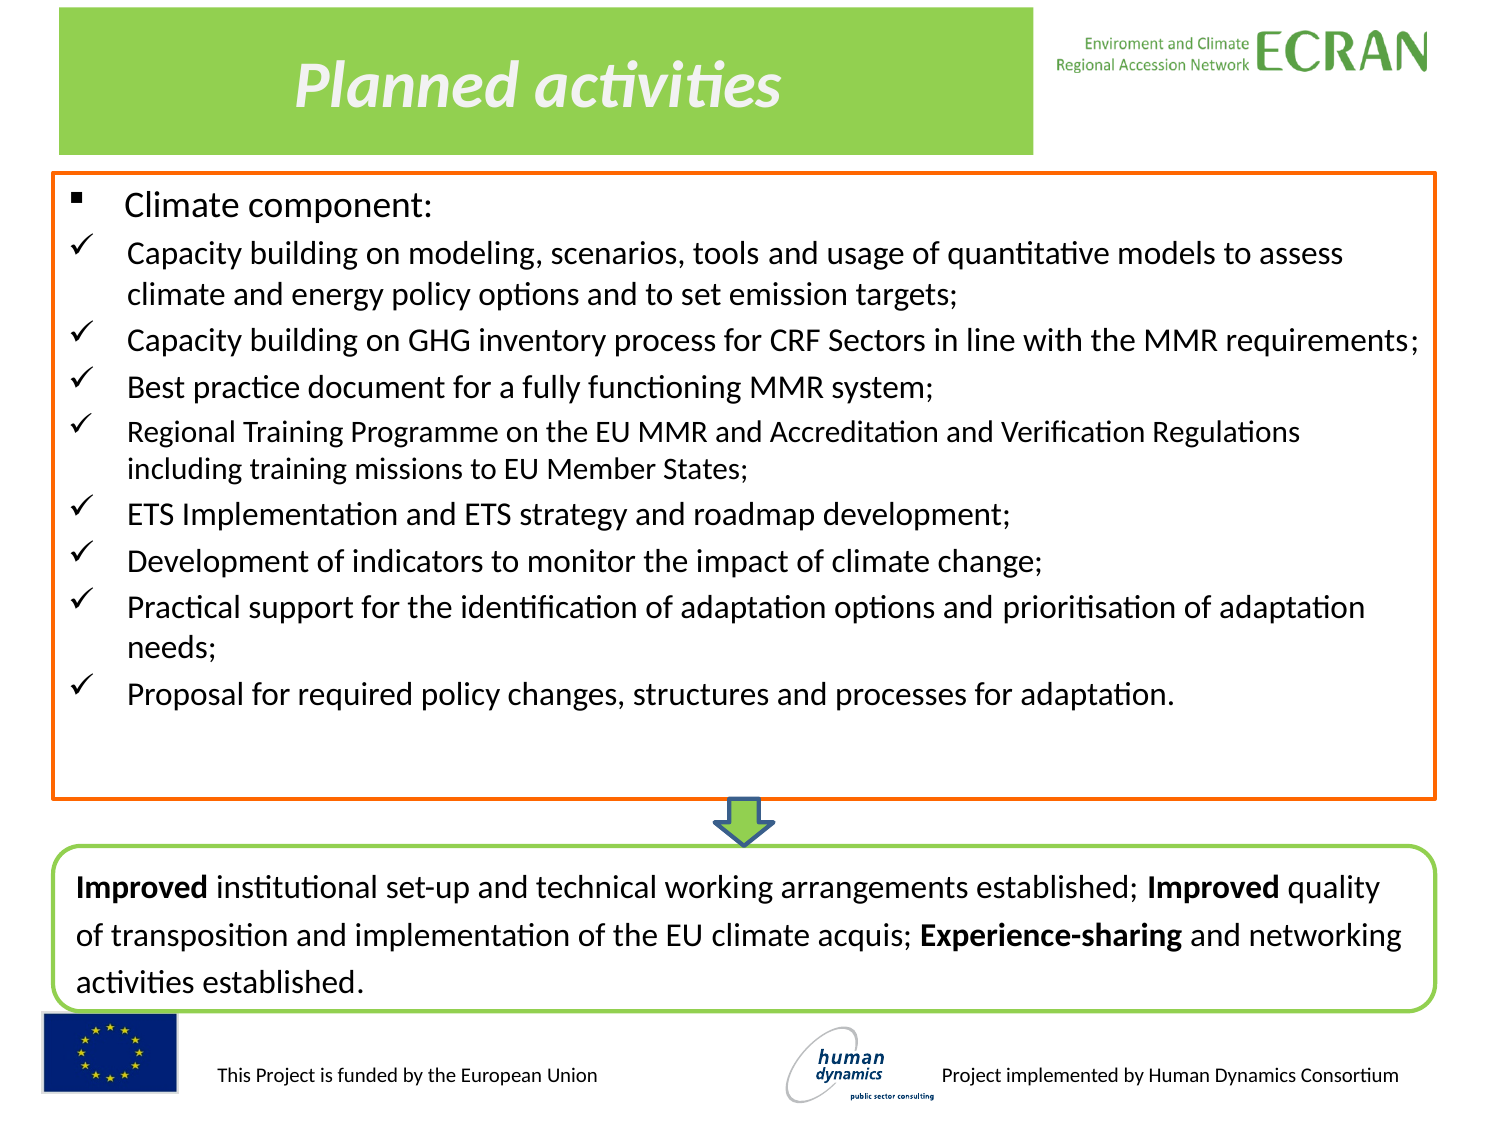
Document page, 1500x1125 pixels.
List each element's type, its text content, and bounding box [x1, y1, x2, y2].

list Climate component: Capacity building on modeling, scenarios, tools and usage of quantitative models to assess climate and energy policy options and to set emission targets; Capacity building on GHG inventory process for CRF Sectors in line with the MMR requirements; Best practice document for a fully functioning MMR system; Regional Training Programme on the EU MMR and Accreditation and Verification Regulations including training missions to EU Member States; ETS Implementation and ETS strategy and roadmap development; Development of indicators to monitor the impact of climate change; Practical support for the identification of adaptation options and prioritisation of adaptation needs; Proposal for required policy changes, structures and processes for adaptation. [53, 172, 1436, 799]
picture [41, 1011, 179, 1094]
title Planned activities [59, 7, 1034, 155]
text_box [712, 796, 776, 848]
picture [1057, 30, 1427, 73]
text_box Improved institutional set-up and technical working arrangements established; Improved quality of transposition and implementation of the EU climate acquis; Experience-sharing and networking activities established. [50, 843, 1438, 1014]
